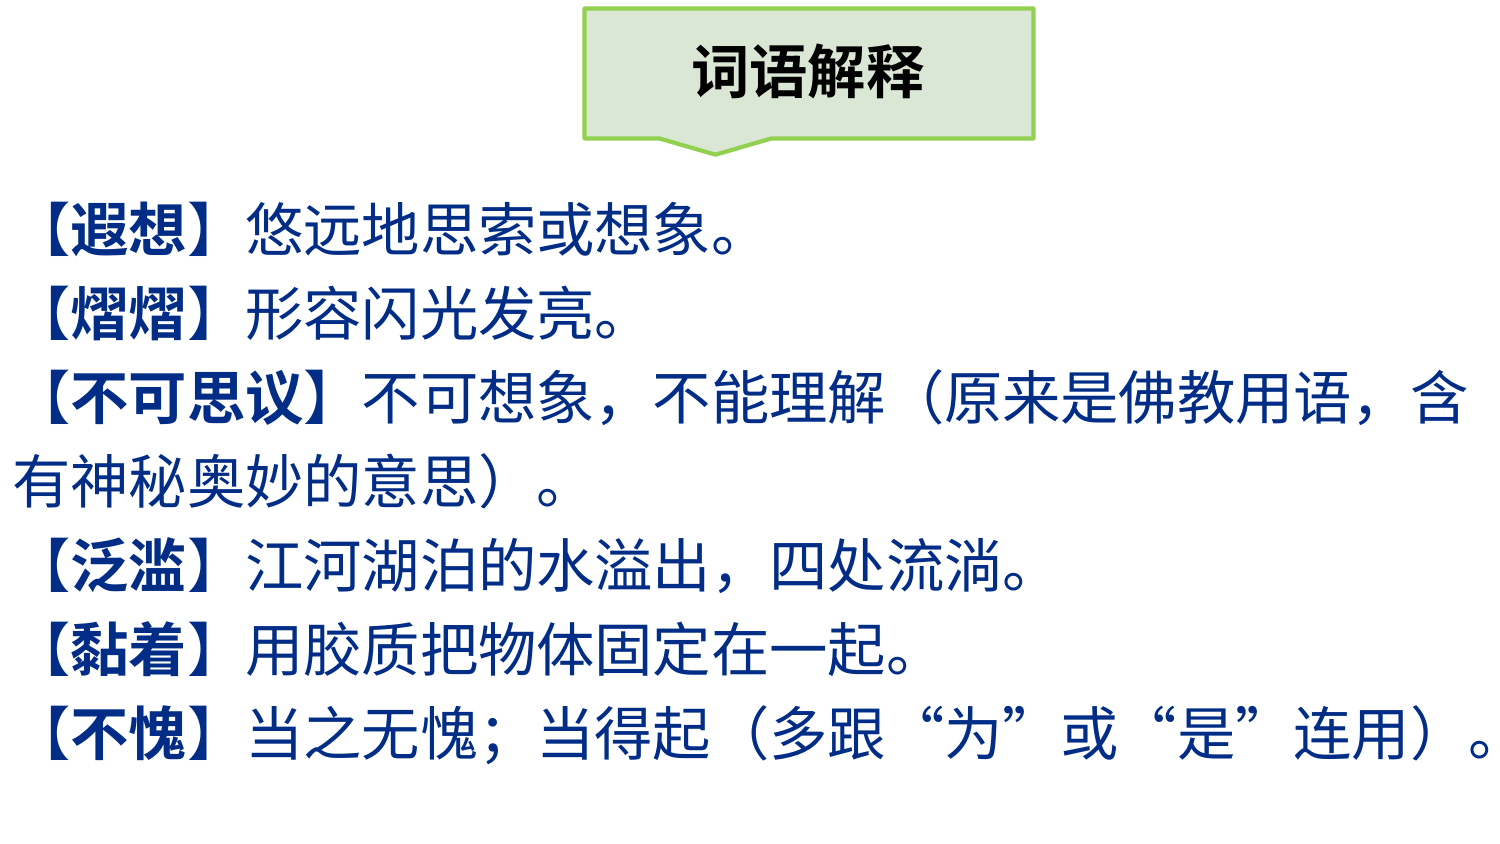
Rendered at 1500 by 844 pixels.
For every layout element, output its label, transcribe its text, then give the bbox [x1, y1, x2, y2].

text_box 【遐想】悠远地思索或想象。 【熠熠】形容闪光发亮。 【不可思议】不可想象，不能理解（原来是佛教用语，含有神秘奥妙的意思）。 【泛滥】江河湖泊的水溢出，四处流淌。 【黏着】用胶质把物体固定在一起。 【不愧】当之无愧；当得起（多跟“为”或“是”连用）。 [0, 172, 1500, 844]
text_box 词语解释 [617, 27, 998, 113]
text_box [582, 6, 1036, 157]
